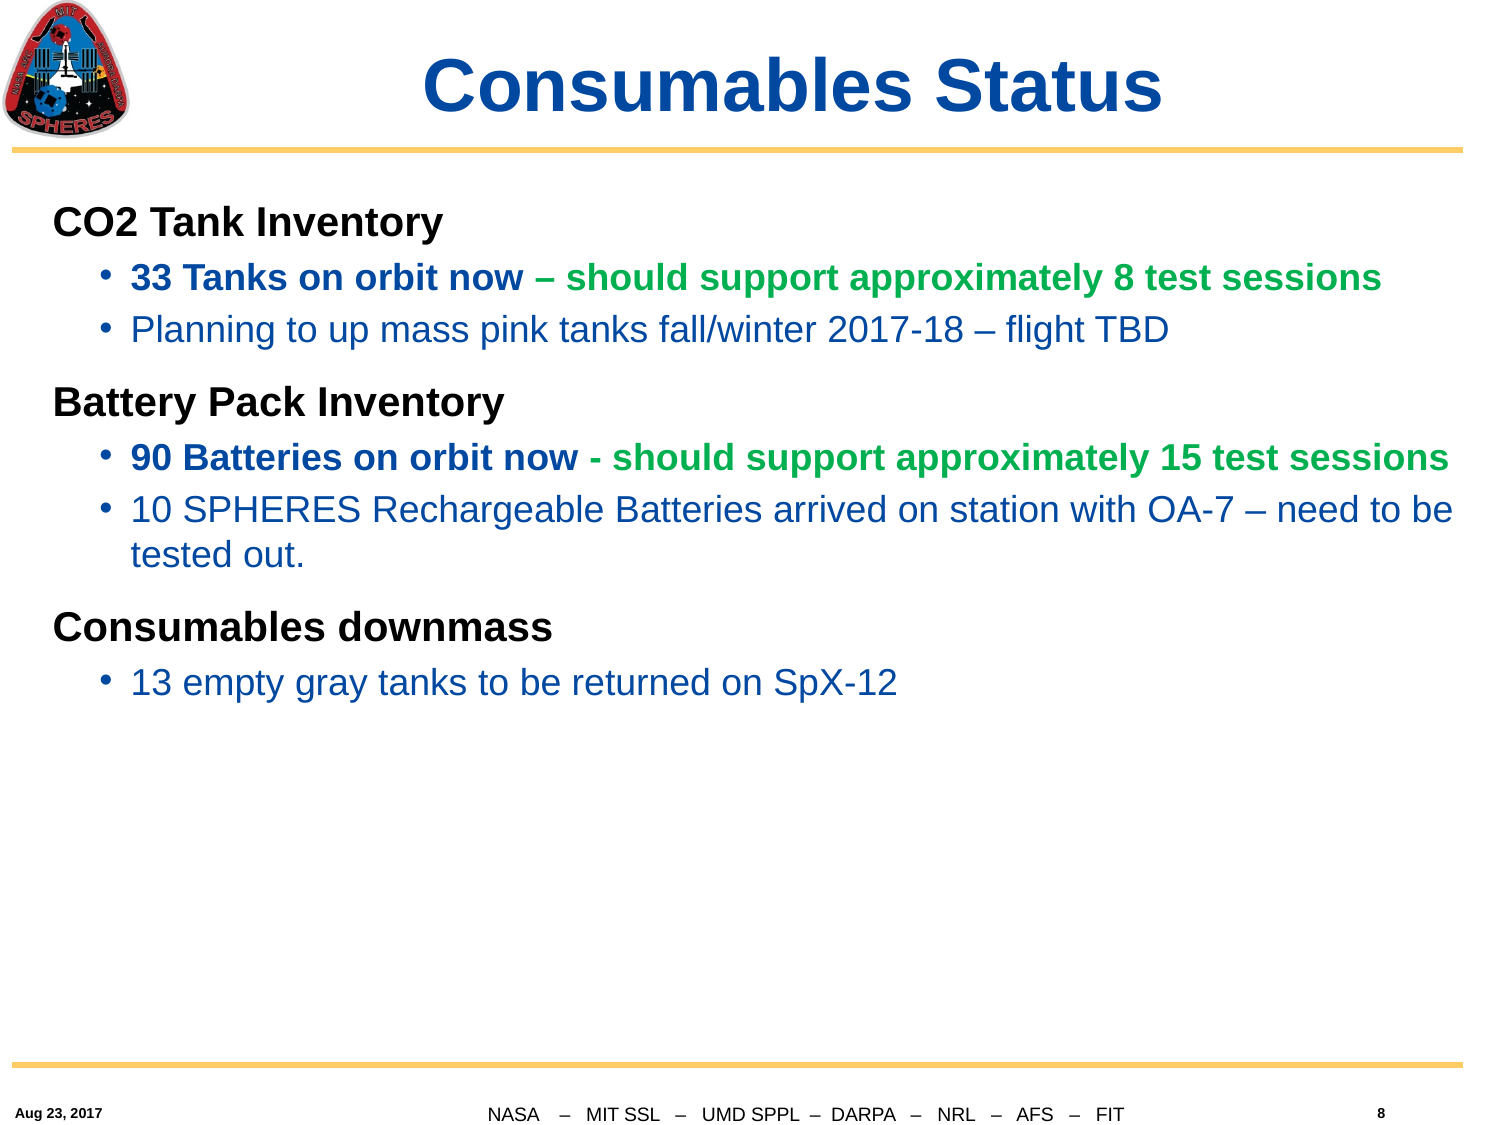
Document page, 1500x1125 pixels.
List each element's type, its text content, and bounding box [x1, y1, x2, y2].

list CO2 Tank Inventory 33 Tanks on orbit now – should support approximately 8 test sessions Planning to up mass pink tanks fall/winter 2017-18 – flight TBD Battery Pack Inventory 90 Batteries on orbit now - should support approximately 15 test sessions 10 SPHERES Rechargeable Batteries arrived on station with OA-7 – need to be tested out. Consumables downmass 13 empty gray tanks to be returned on SpX-12 [37, 187, 1476, 1051]
title Consumables Status [137, 24, 1451, 138]
picture [0, 0, 131, 139]
